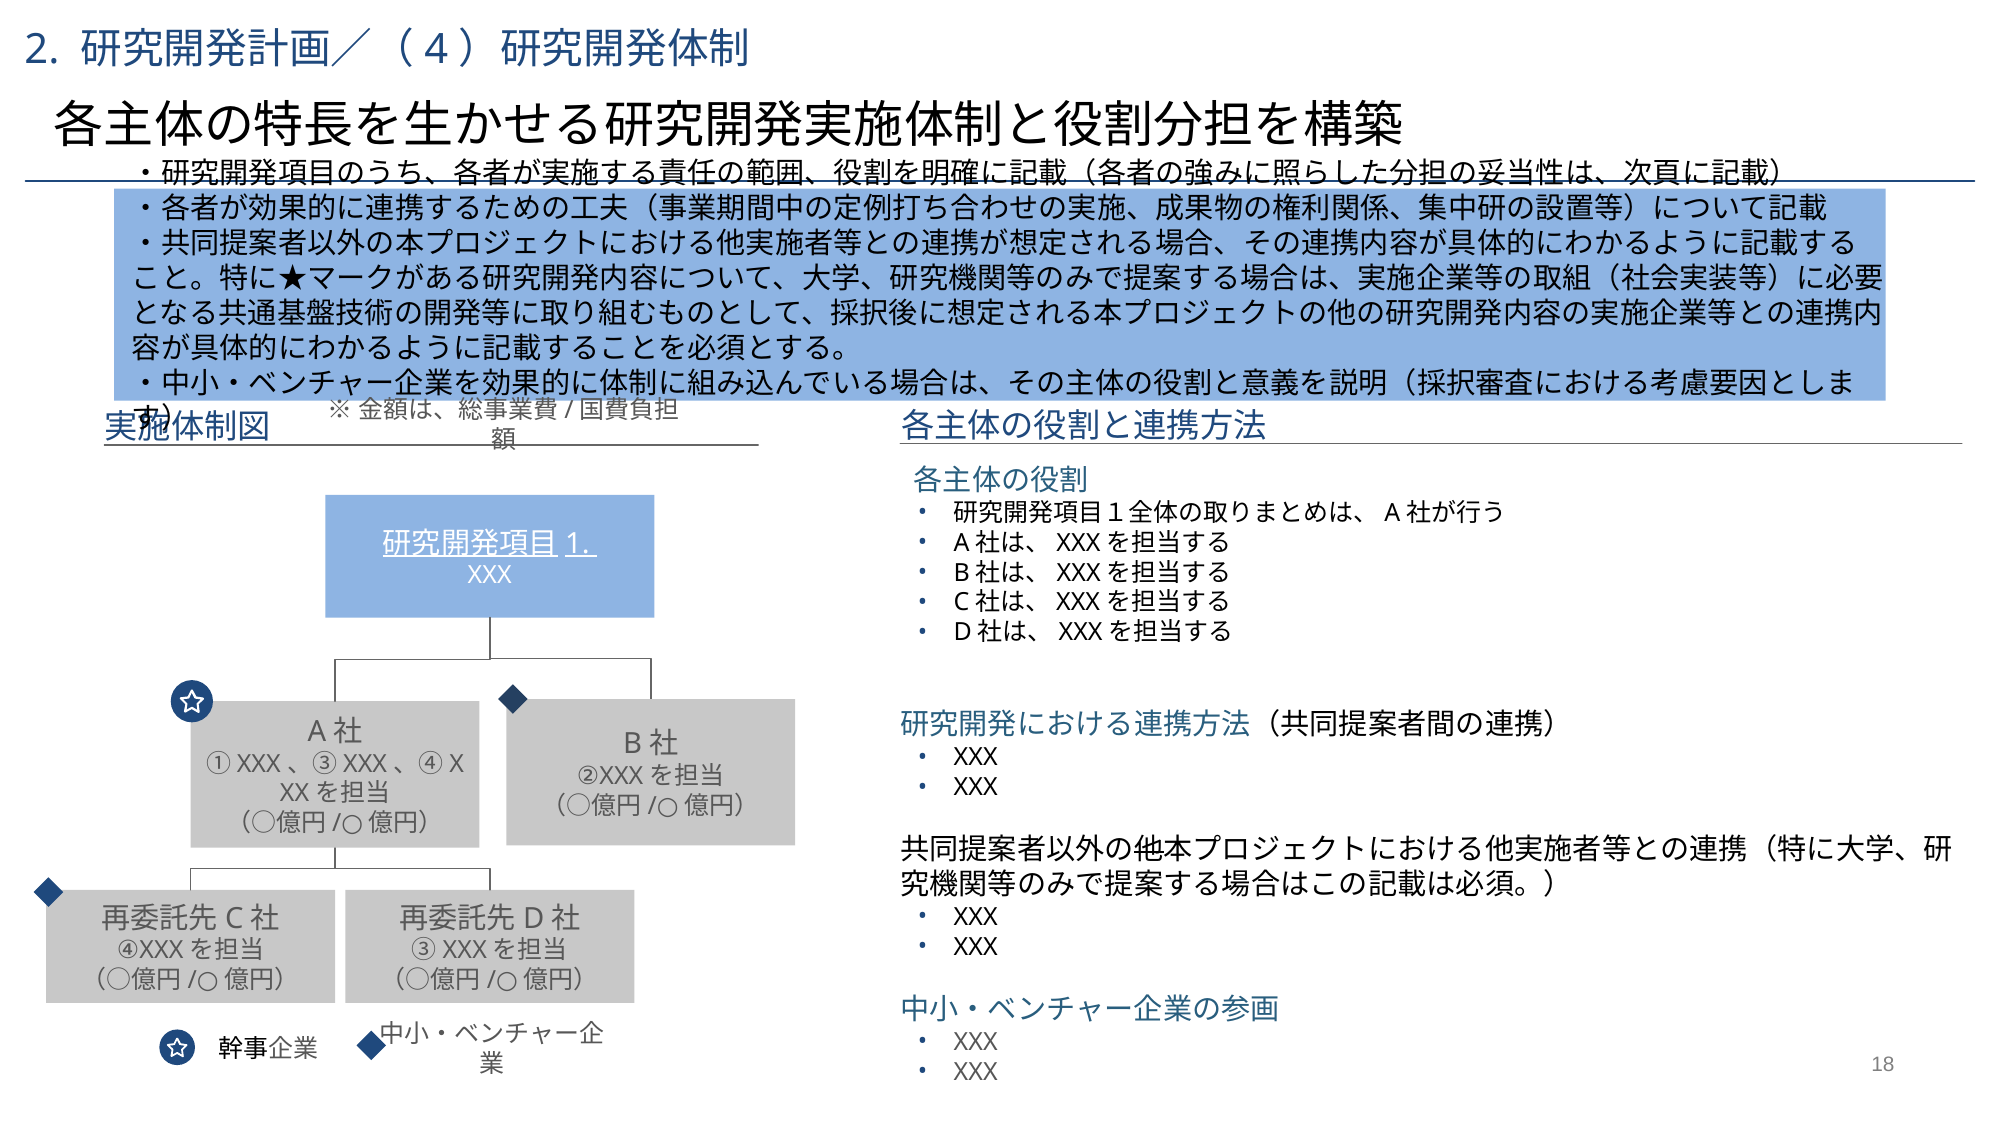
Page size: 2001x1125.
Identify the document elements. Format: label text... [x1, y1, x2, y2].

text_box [356, 1021, 624, 1074]
text_box 各主体の役割 研究開発項目１全体の取りまとめは、A社が行う A社は、XXXを担当する B社は、XXXを担当する C社は、XXXを担当する D社は、XXXを担当する 研究開発における連携方法（共同提案者間の連携） XXX XXX 共同提案者以外の他本プロジェクトにおける他実施者等との連携（特に大学、研究機関等のみで提案する場合はこの記載は必須。） XXX XXX 中小・ベンチャー企業の参画 XXX XXX [900, 461, 1962, 1091]
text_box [159, 1029, 356, 1066]
text_box [33, 876, 64, 908]
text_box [170, 679, 214, 723]
text_box 研究開発項目1. XXX [325, 494, 655, 619]
text_box 再委託先C社 ④XXXを担当 （○億円/○億円） [45, 889, 336, 1004]
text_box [241, 796, 285, 942]
text_box B社 ②XXXを担当 （○億円/○億円） [505, 698, 796, 846]
text_box 2. 研究開発計画／（4）研究開発体制 [24, 28, 1818, 74]
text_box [370, 581, 455, 738]
text_box [497, 683, 529, 715]
text_box A社 ①XXX、③XXX、④XXXを担当 （○億円/○億円） [190, 700, 480, 849]
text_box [391, 791, 434, 947]
text_box 各主体の特長を生かせる研究開発実施体制と役割分担を構築 [53, 99, 1899, 154]
text_box 再委託先D社 ③XXXを担当 （○億円/○億円） [345, 889, 635, 1004]
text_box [529, 577, 612, 740]
text_box ・研究開発項目のうち、各者が実施する責任の範囲、役割を明確に記載（各者の強みに照らした分担の妥当性は、次頁に記載） ・各者が効果的に連携するための工夫（事業期間中の定例打ち合わせの実施、成果物の権利関係、集中研の設置等）について記載 ・共同提案者以外の本プロジェクトにおける他実施者等との連携が想定される場合、その連携内容が具体的にわかるように記載すること。特に★マークがある研究開発内容について、大学、研究機関等のみで提案する場合は、実施企業等の取組（社会実装等）に必要となる共通基盤技術の開発等に取り組むものとして、採択後に想定される本プロジェクトの他の研究開発内容の実施企業等との連携内容が具体的にわかるように記載することを必須とする。 ・中小・ベンチャー企業を効果的に体制に組み込んでいる場合は、その主体の役割と意義を説明（採択審査における考慮要因とします） [114, 188, 1886, 401]
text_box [104, 397, 759, 446]
text_box ※金額は、総事業費/国費負担額 [299, 446, 708, 450]
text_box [900, 389, 1962, 445]
